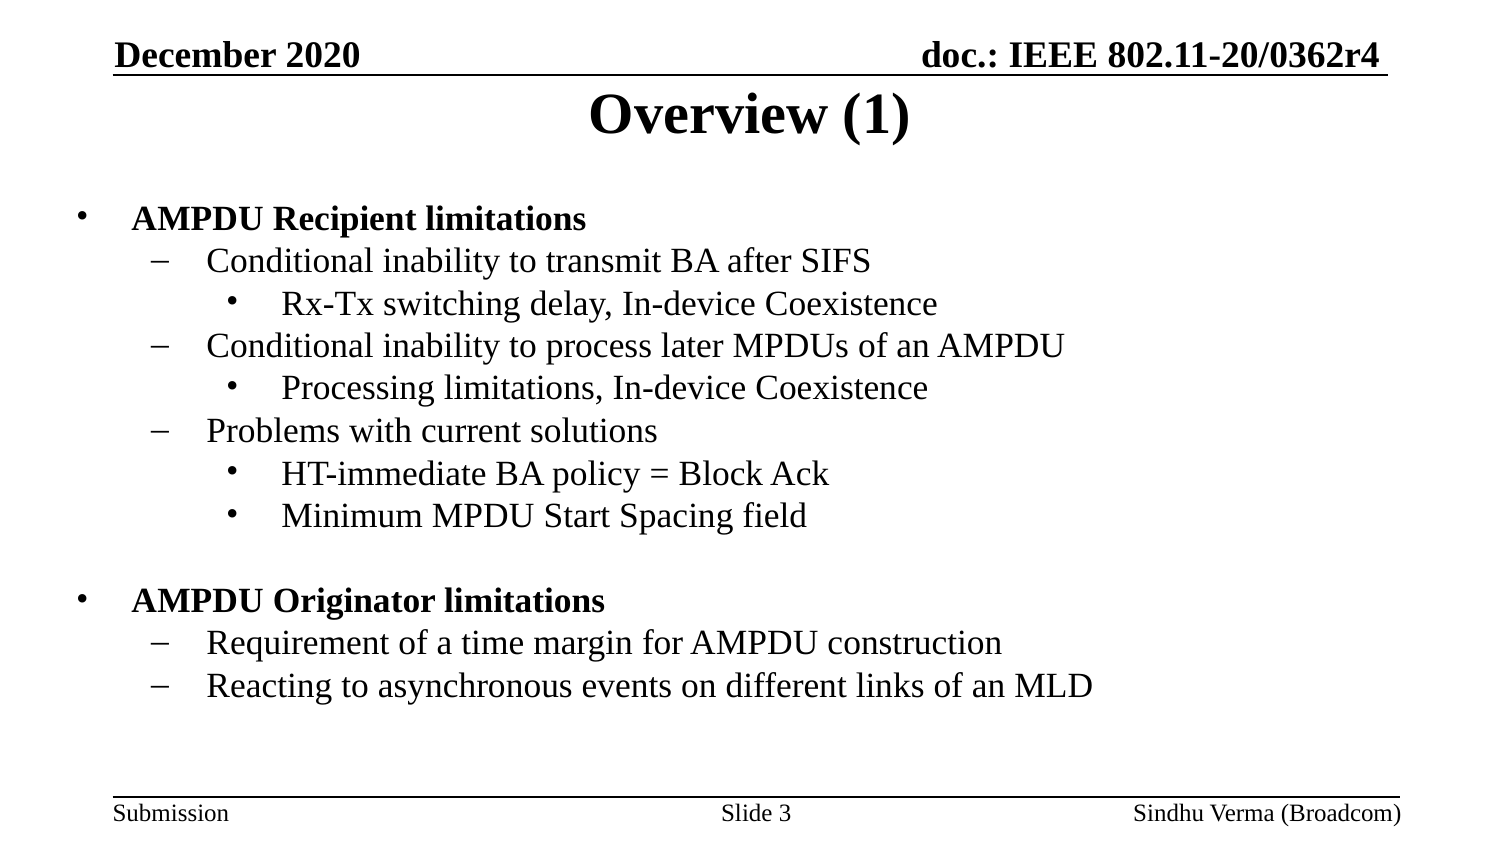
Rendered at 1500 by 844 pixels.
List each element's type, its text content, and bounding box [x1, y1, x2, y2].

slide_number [114, 40, 368, 75]
slide_number Slide 3 [712, 796, 800, 820]
title Overview (1) [112, 75, 1388, 145]
list AMPDU Recipient limitations Conditional inability to transmit BA after SIFS Rx-Tx switching delay, In-device Coexistence Conditional inability to process later MPDUs of an AMPDU Processing limitations, In-device Coexistence Problems with current solutions HT-immediate BA policy = Block Ack Minimum MPDU Start Spacing field AMPDU Originator limitations Requirement of a time margin for AMPDU construction Reacting to asynchronous events on different links of an MLD [41, 144, 1402, 766]
footer Sindhu Verma (Broadcom) [1087, 796, 1402, 820]
